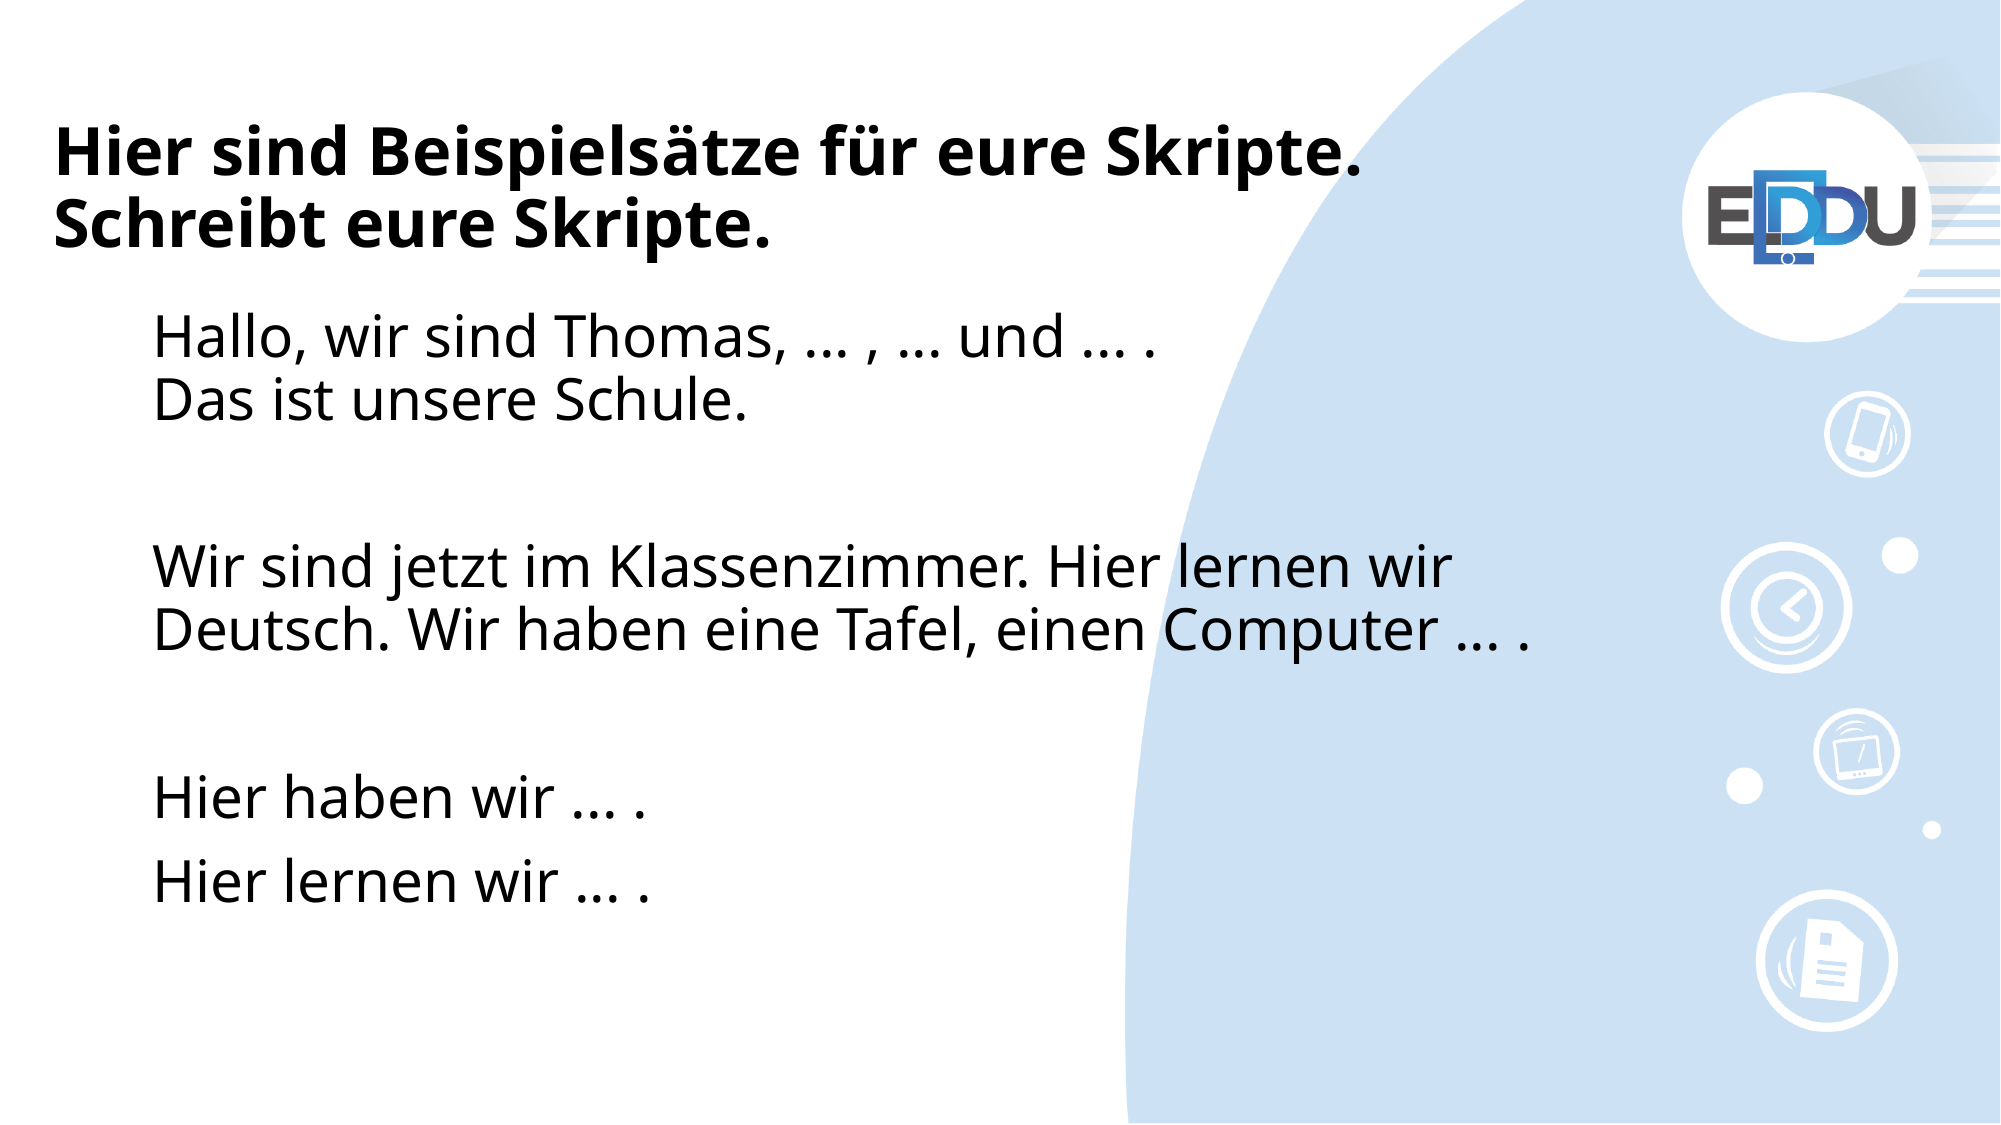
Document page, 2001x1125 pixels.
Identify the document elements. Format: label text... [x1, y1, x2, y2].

list Hallo, wir sind Thomas, ... , ... und ... . Das ist unsere Schule. Wir sind jetzt im Klassenzimmer. Hier lernen wir Deutsch. Wir haben eine Tafel, einen Computer ... . Hier haben wir ... . Hier lernen wir ... . [137, 299, 1595, 1014]
picture [0, 0, 2001, 1125]
title Hier sind Beispielsätze für eure Skripte. Schreibt eure Skripte. [38, 102, 1595, 278]
